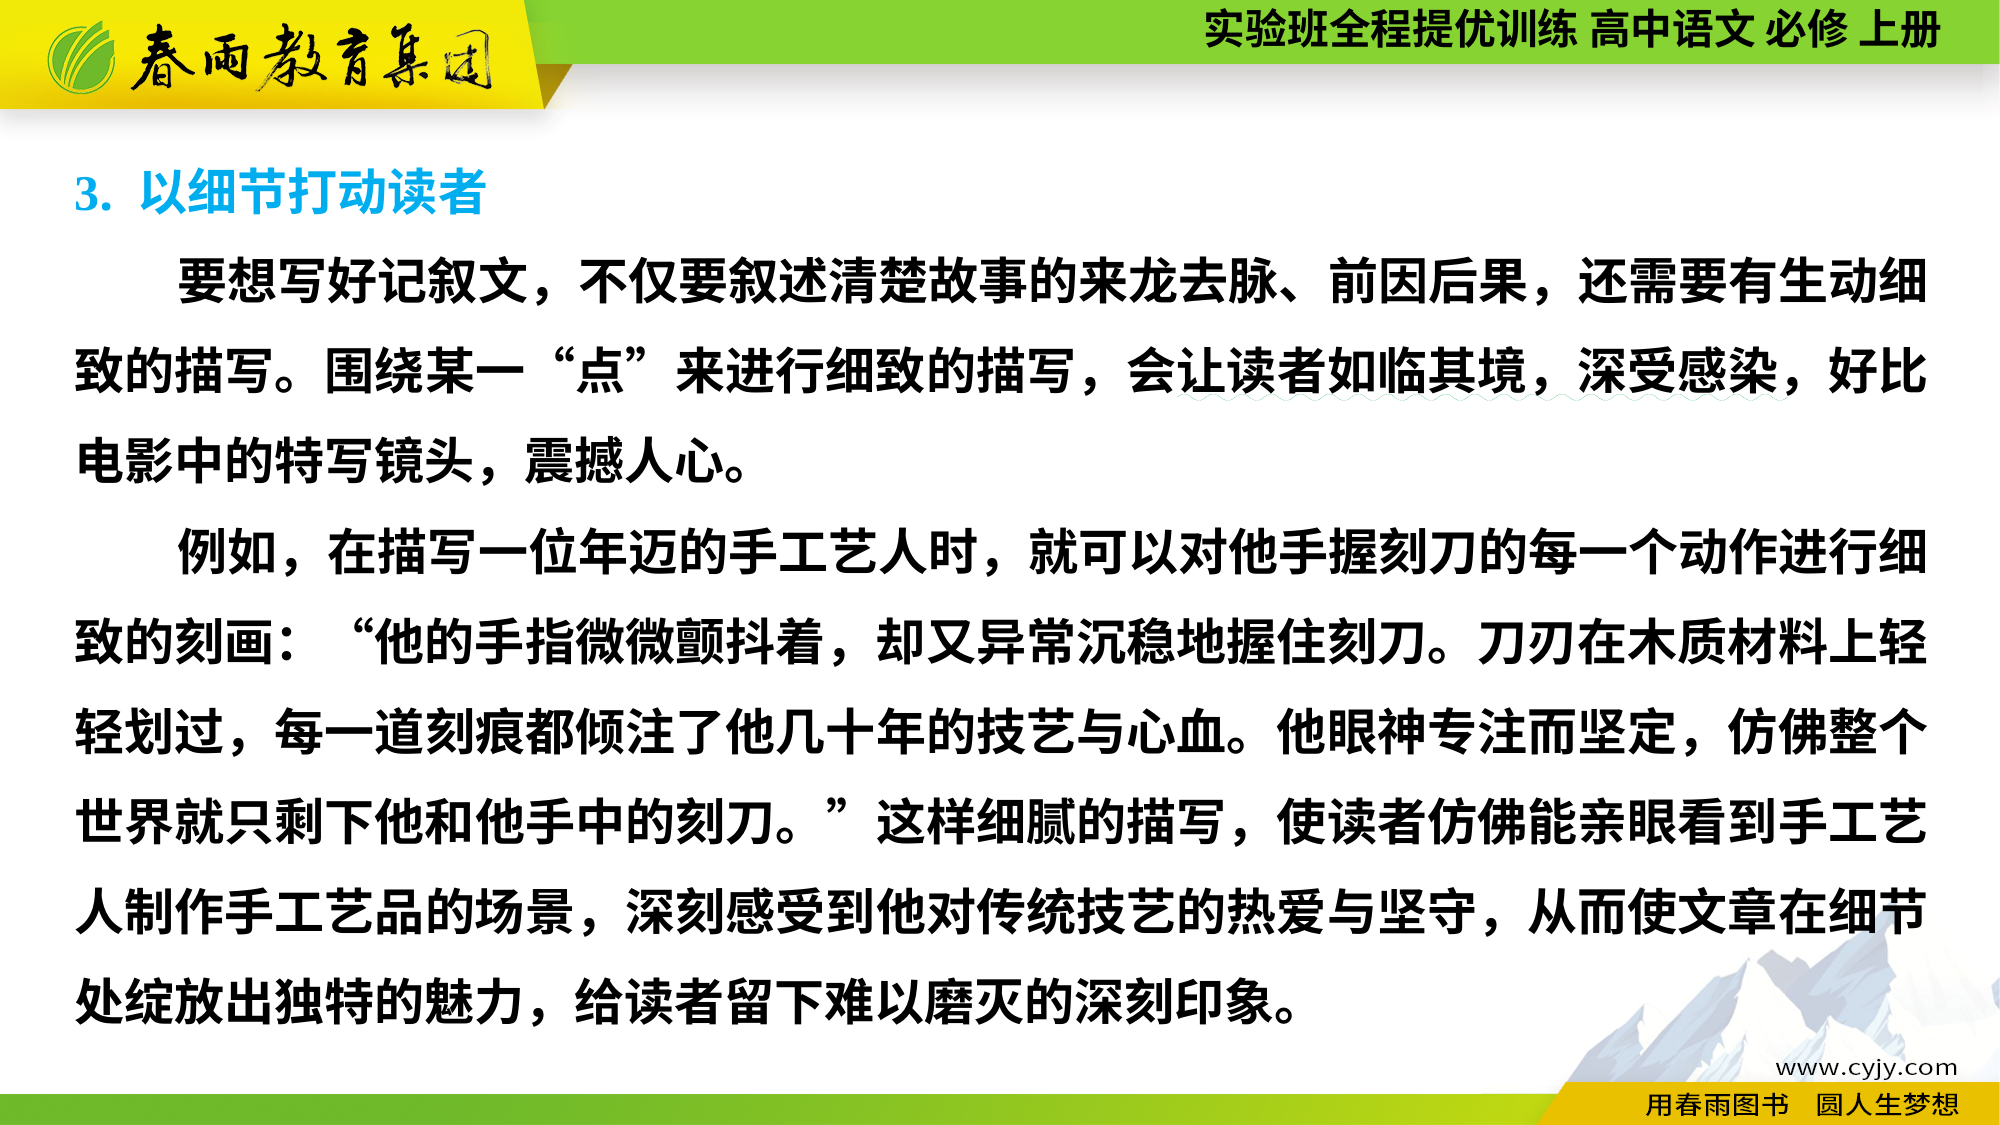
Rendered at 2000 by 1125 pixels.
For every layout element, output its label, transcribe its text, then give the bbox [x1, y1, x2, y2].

list 3. 以细节打动读者 要想写好记叙文，不仅要叙述清楚故事的来龙去脉、前因后果，还需要有生动细致的描写。围绕某一“点”来进行细致的描写，会让读者如临其境，深受感染，好比电影中的特写镜头，震撼人心。 例如，在描写一位年迈的手工艺人时，就可以对他手握刻刀的每一个动作进行细致的刻画：“他的手指微微颤抖着，却又异常沉稳地握住刻刀。刀刃在木质材料上轻轻划过，每一道刻痕都倾注了他几十年的技艺与心血。他眼神专注而坚定，仿佛整个世界就只剩下他和他手中的刻刀。”这样细腻的描写，使读者仿佛能亲眼看到手工艺人制作手工艺品的场景，深刻感受到他对传统技艺的热爱与坚守，从而使文章在细节处绽放出独特的魅力，给读者留下难以磨灭的深刻印象。 [59, 122, 1944, 1047]
picture [0, 0, 2000, 1125]
